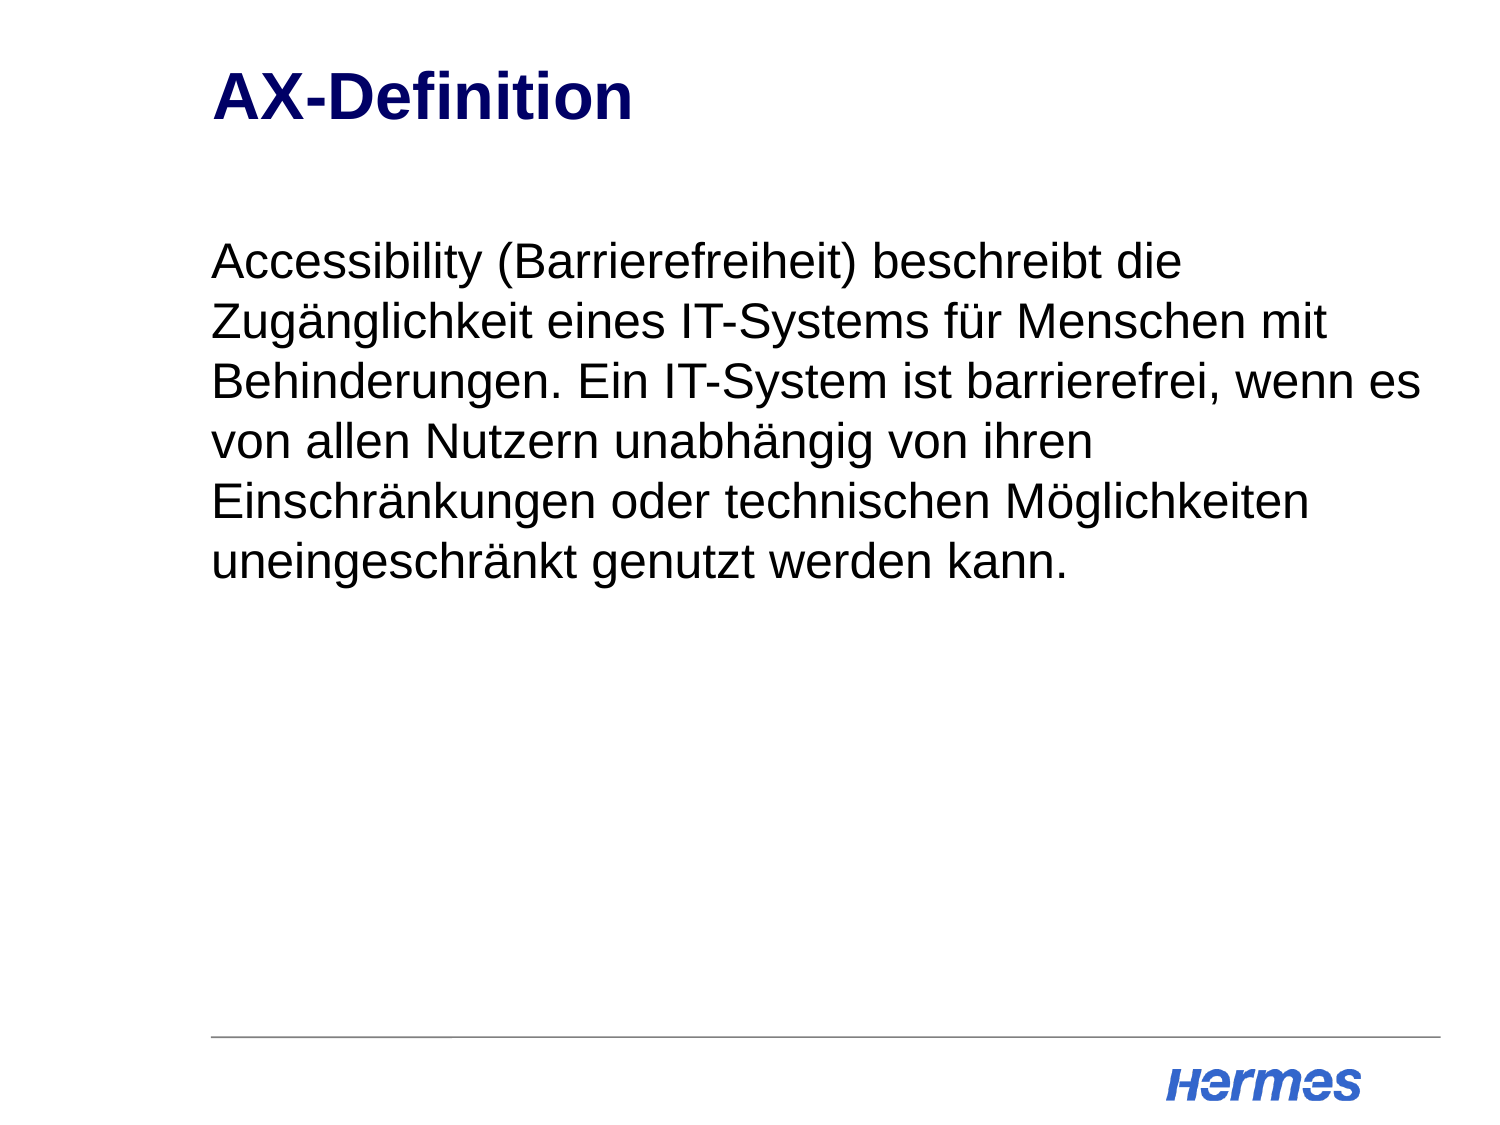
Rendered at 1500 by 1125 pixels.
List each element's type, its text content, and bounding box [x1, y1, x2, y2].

picture [1166, 1069, 1361, 1101]
list Accessibility (Barrierefreiheit) beschreibt die Zugänglichkeit eines IT-Systems für Menschen mit Behinderungen. Ein IT-System ist barrierefrei, wenn es von allen Nutzern unabhängig von ihren Einschränkungen oder technischen Möglichkeiten uneingeschränkt genutzt werden kann. [210, 227, 1437, 1013]
title AX-Definition [212, 52, 1437, 216]
